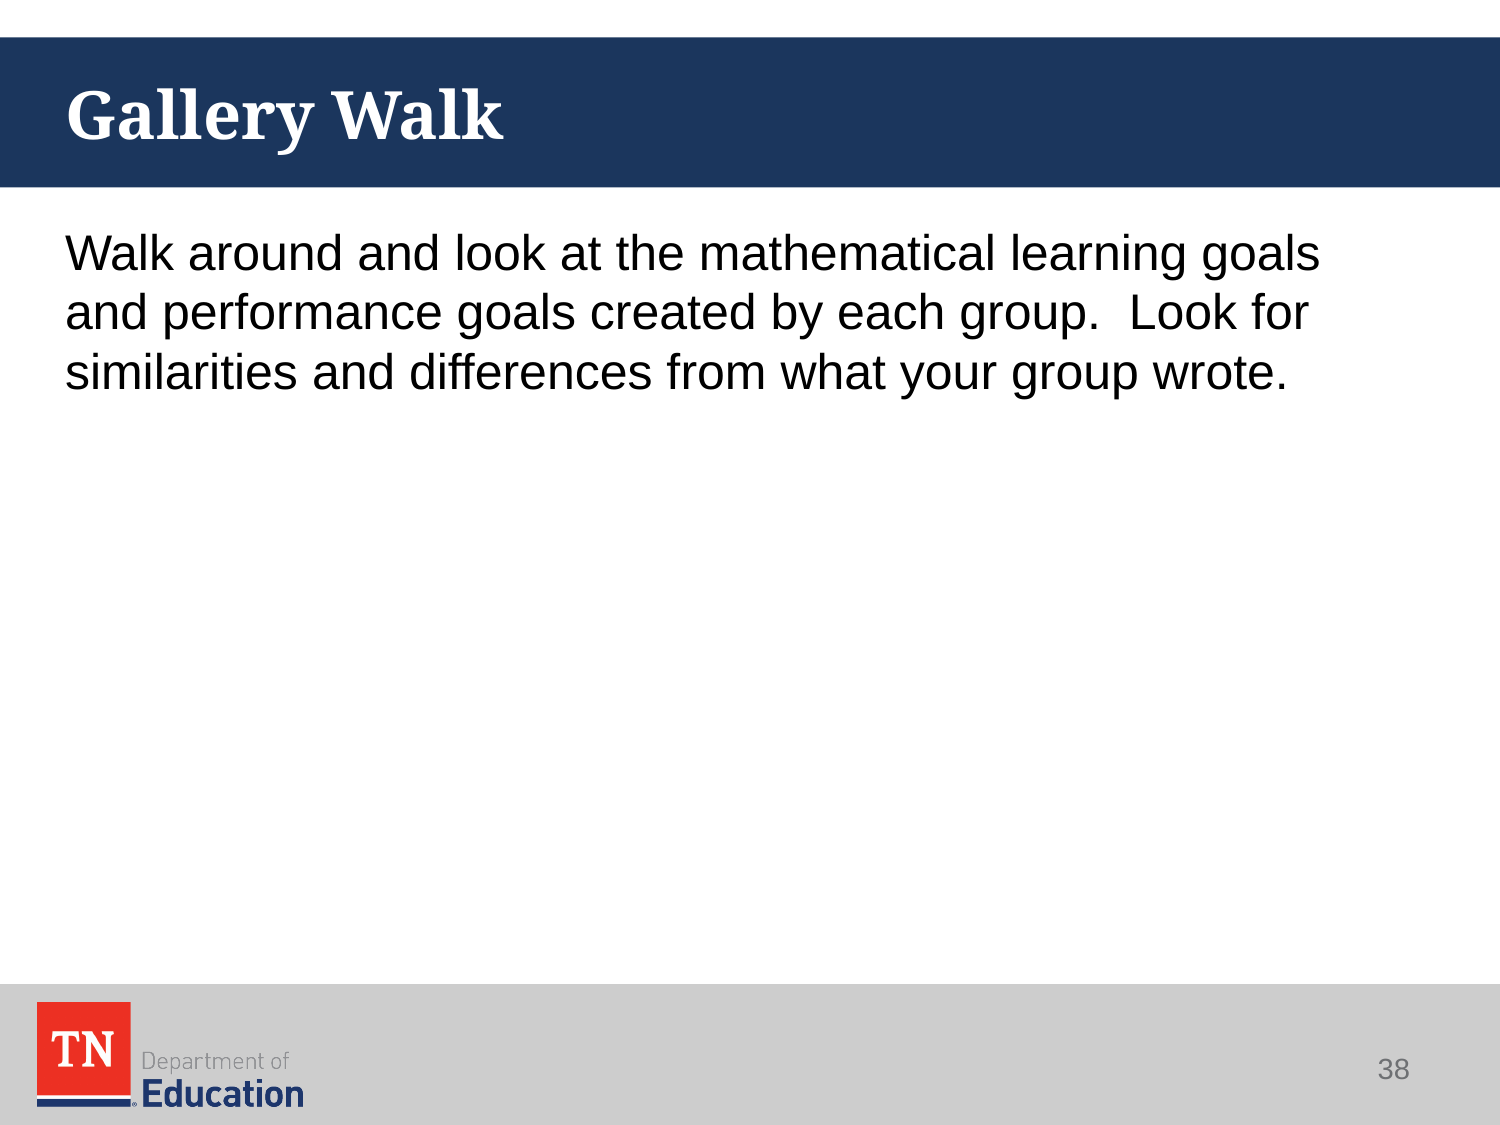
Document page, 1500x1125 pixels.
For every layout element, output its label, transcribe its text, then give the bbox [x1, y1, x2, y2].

list Walk around and look at the mathematical learning goals and performance goals created by each group. Look for similarities and differences from what your group wrote. [50, 212, 1425, 955]
slide_number 38 [1350, 1042, 1425, 1103]
picture [37, 1002, 303, 1107]
title Gallery Walk [50, 37, 1413, 188]
